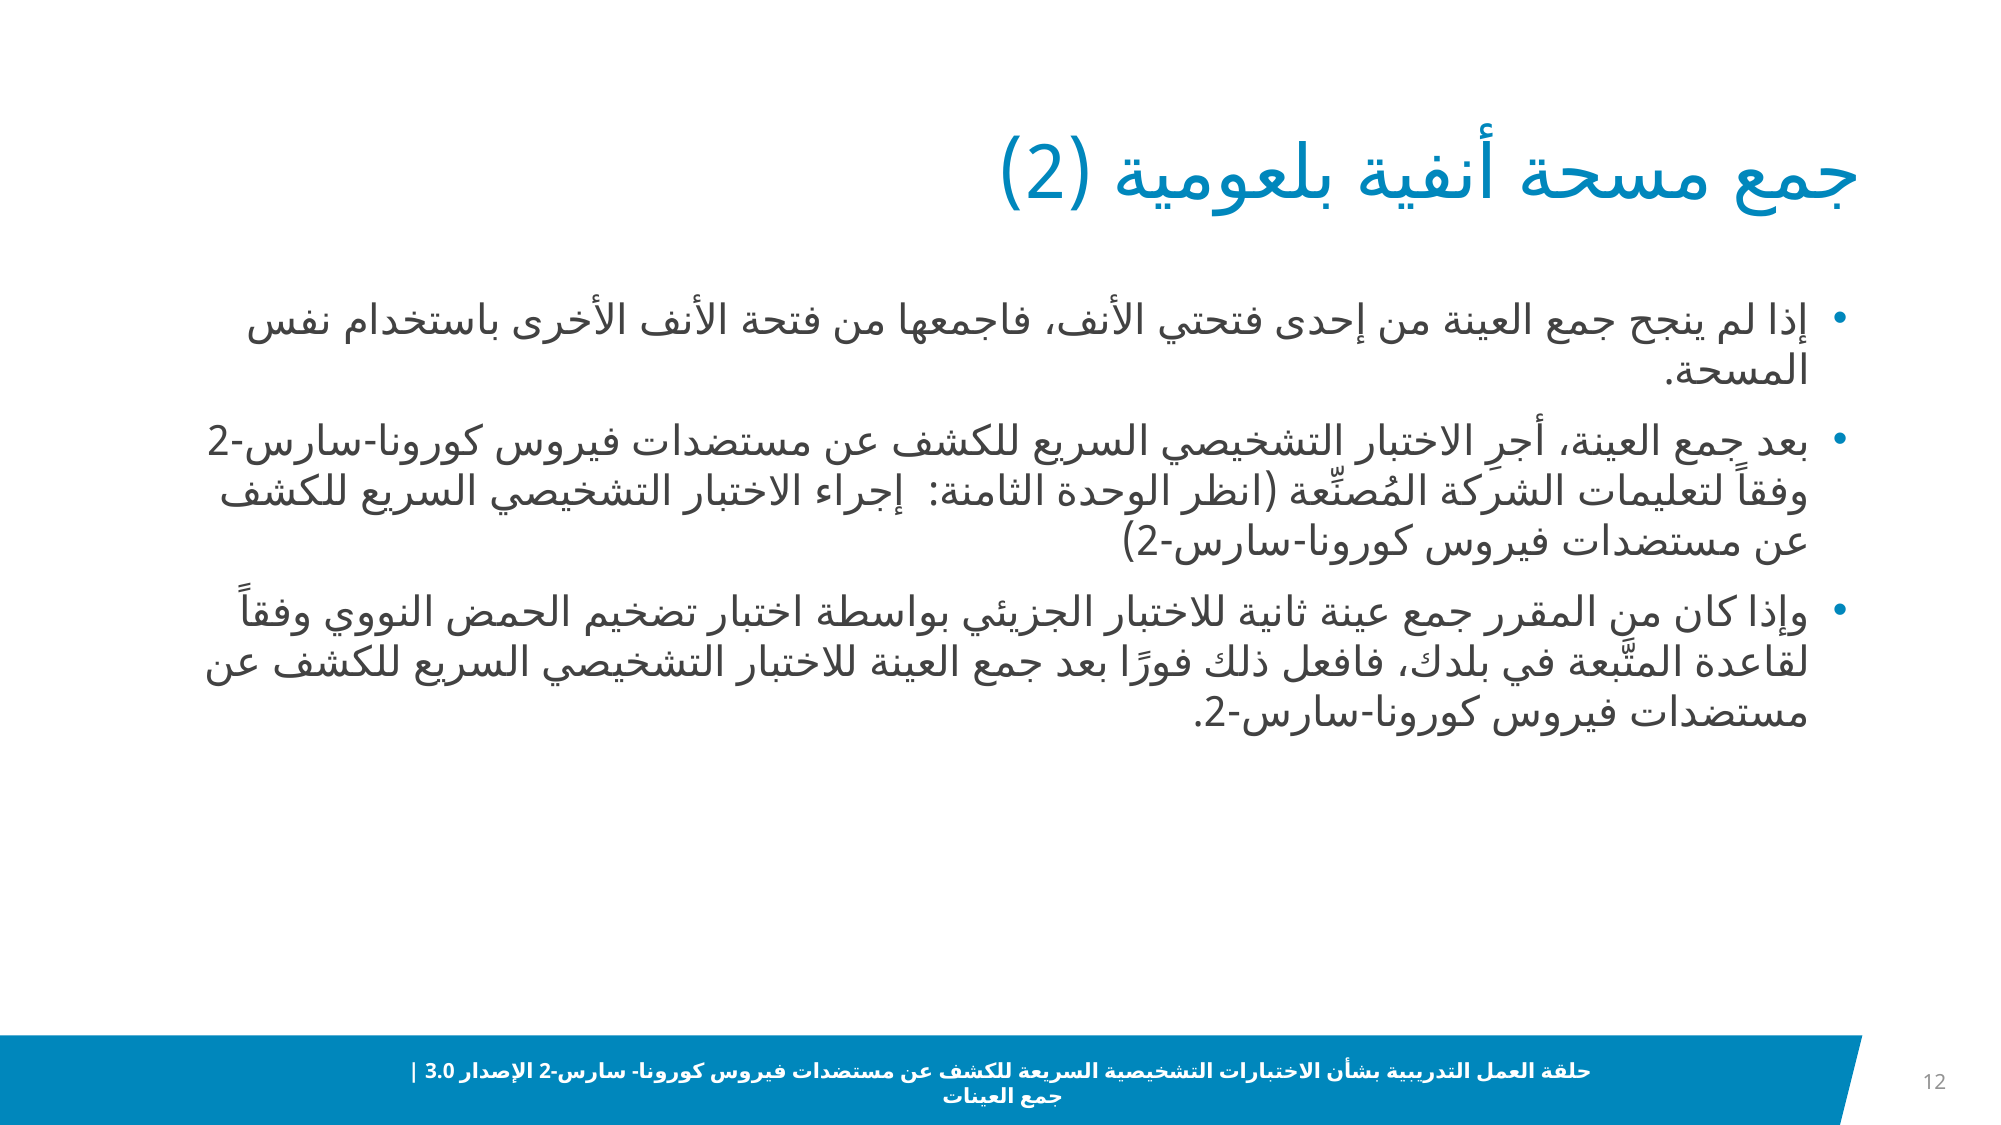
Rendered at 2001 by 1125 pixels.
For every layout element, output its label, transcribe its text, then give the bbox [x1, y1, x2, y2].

footer حلقة العمل التدريبية بشأن الاختبارات التشخيصية السريعة للكشف عن مستضدات فيروس كورونا- سارس-2 الإصدار 3.0 | جمع العينات [399, 1041, 1600, 1124]
slide_number 12 [1862, 1035, 1947, 1125]
list إذا لم ينجح جمع العينة من إحدى فتحتي الأنف، فاجمعها من فتحة الأنف الأخرى باستخدام نفس المسحة. بعد جمع العينة، أجرِ الاختبار التشخيصي السريع للكشف عن مستضدات فيروس كورونا-سارس-2 وفقاً لتعليمات الشركة المُصنِّعة (انظر الوحدة الثامنة: إجراء الاختبار التشخيصي السريع للكشف عن مستضدات فيروس كورونا-سارس-2) وإذا كان من المقرر جمع عينة ثانية للاختبار الجزيئي بواسطة اختبار تضخيم الحمض النووي وفقاً لقاعدة المتَّبعة في بلدك، فافعل ذلك فورًا بعد جمع العينة للاختبار التشخيصي السريع للكشف عن مستضدات فيروس كورونا-سارس-2. [137, 284, 1863, 1014]
title جمع مسحة أنفية بلعومية (2) [137, 59, 1863, 215]
